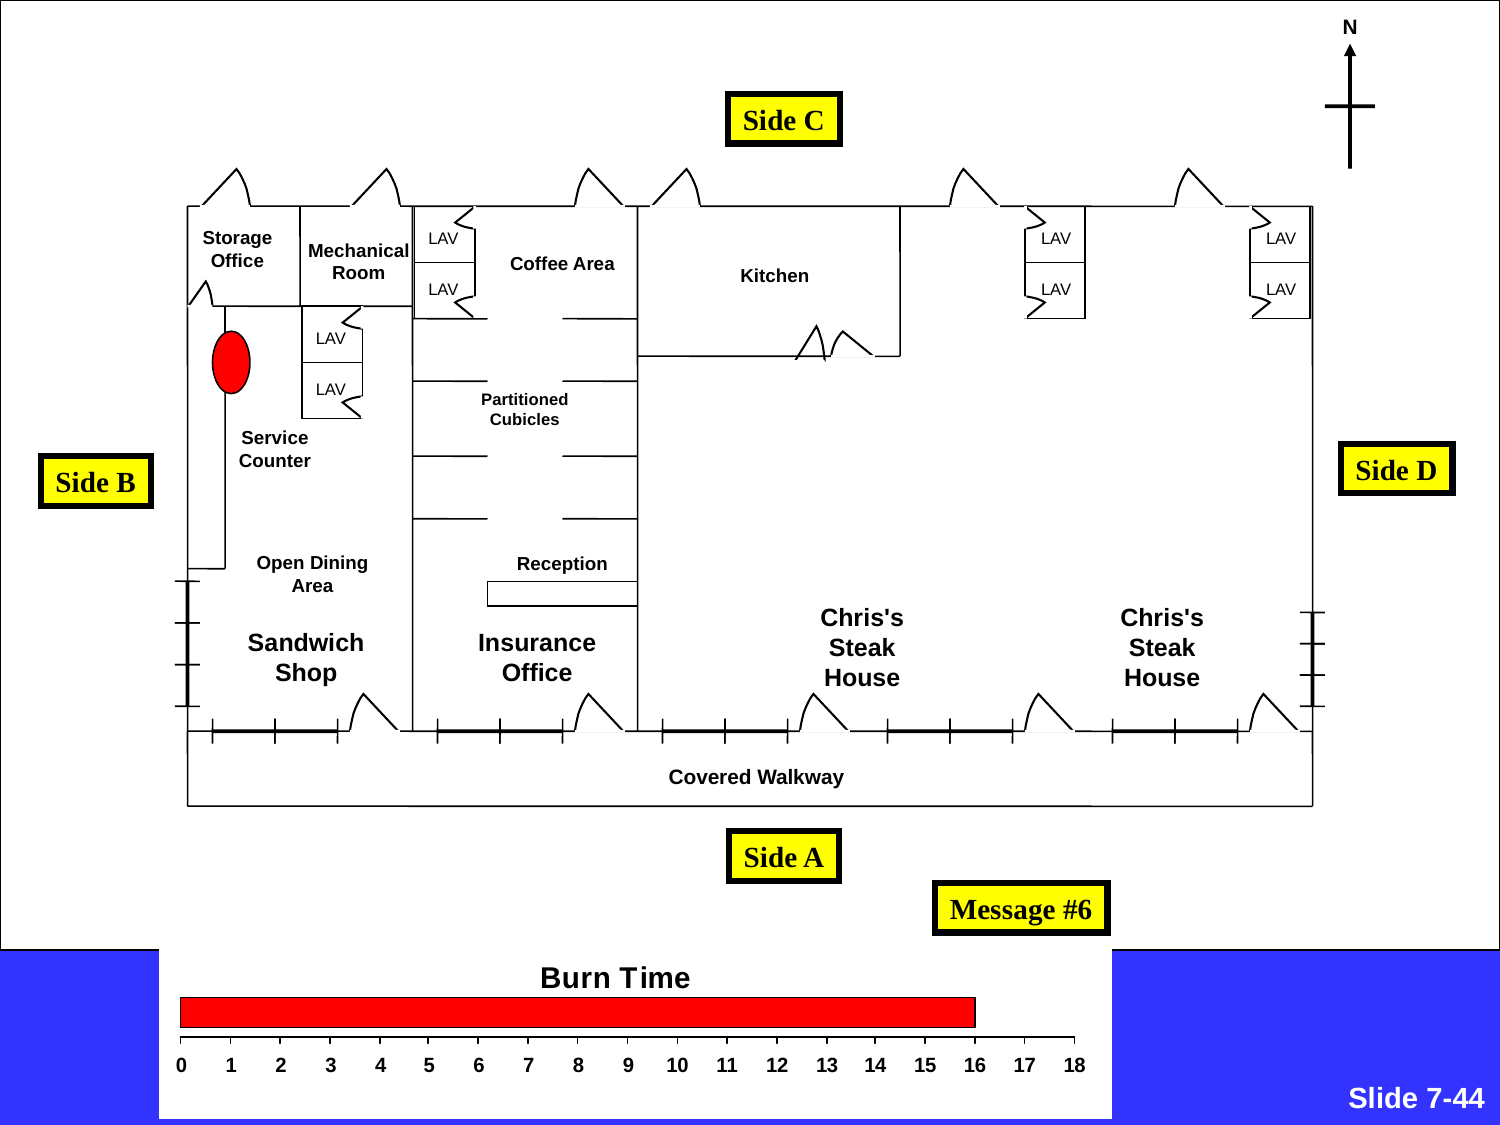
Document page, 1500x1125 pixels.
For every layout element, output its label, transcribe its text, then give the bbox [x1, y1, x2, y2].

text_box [158, 944, 1113, 1120]
slide_number Slide 7-329 [1149, 1071, 1500, 1125]
text_box Message #6 [935, 897, 1108, 933]
text_box [0, 0, 1500, 950]
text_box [37, 5, 1456, 888]
